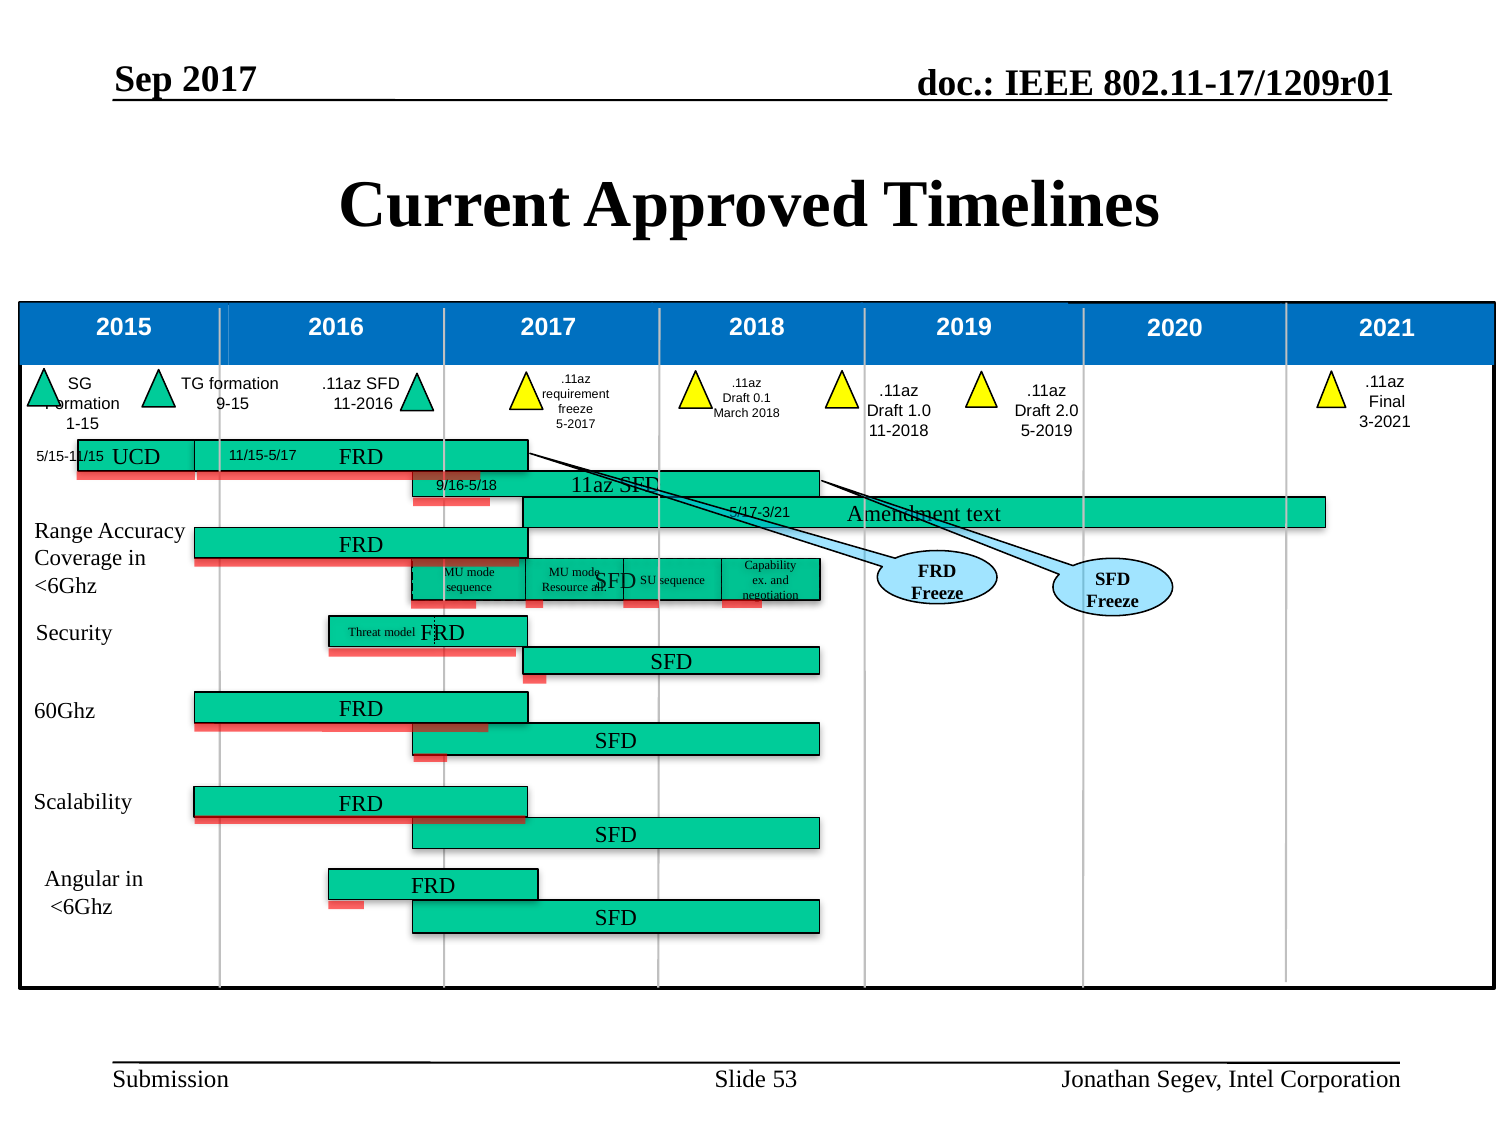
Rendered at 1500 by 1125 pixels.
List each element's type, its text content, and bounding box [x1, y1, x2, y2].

title Current Approved Timelines [112, 112, 1388, 288]
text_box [11, 302, 1495, 988]
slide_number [114, 54, 423, 100]
slide_number Slide 53 [712, 1061, 800, 1123]
footer Jonathan Segev, Intel Corporation [878, 1061, 1402, 1093]
